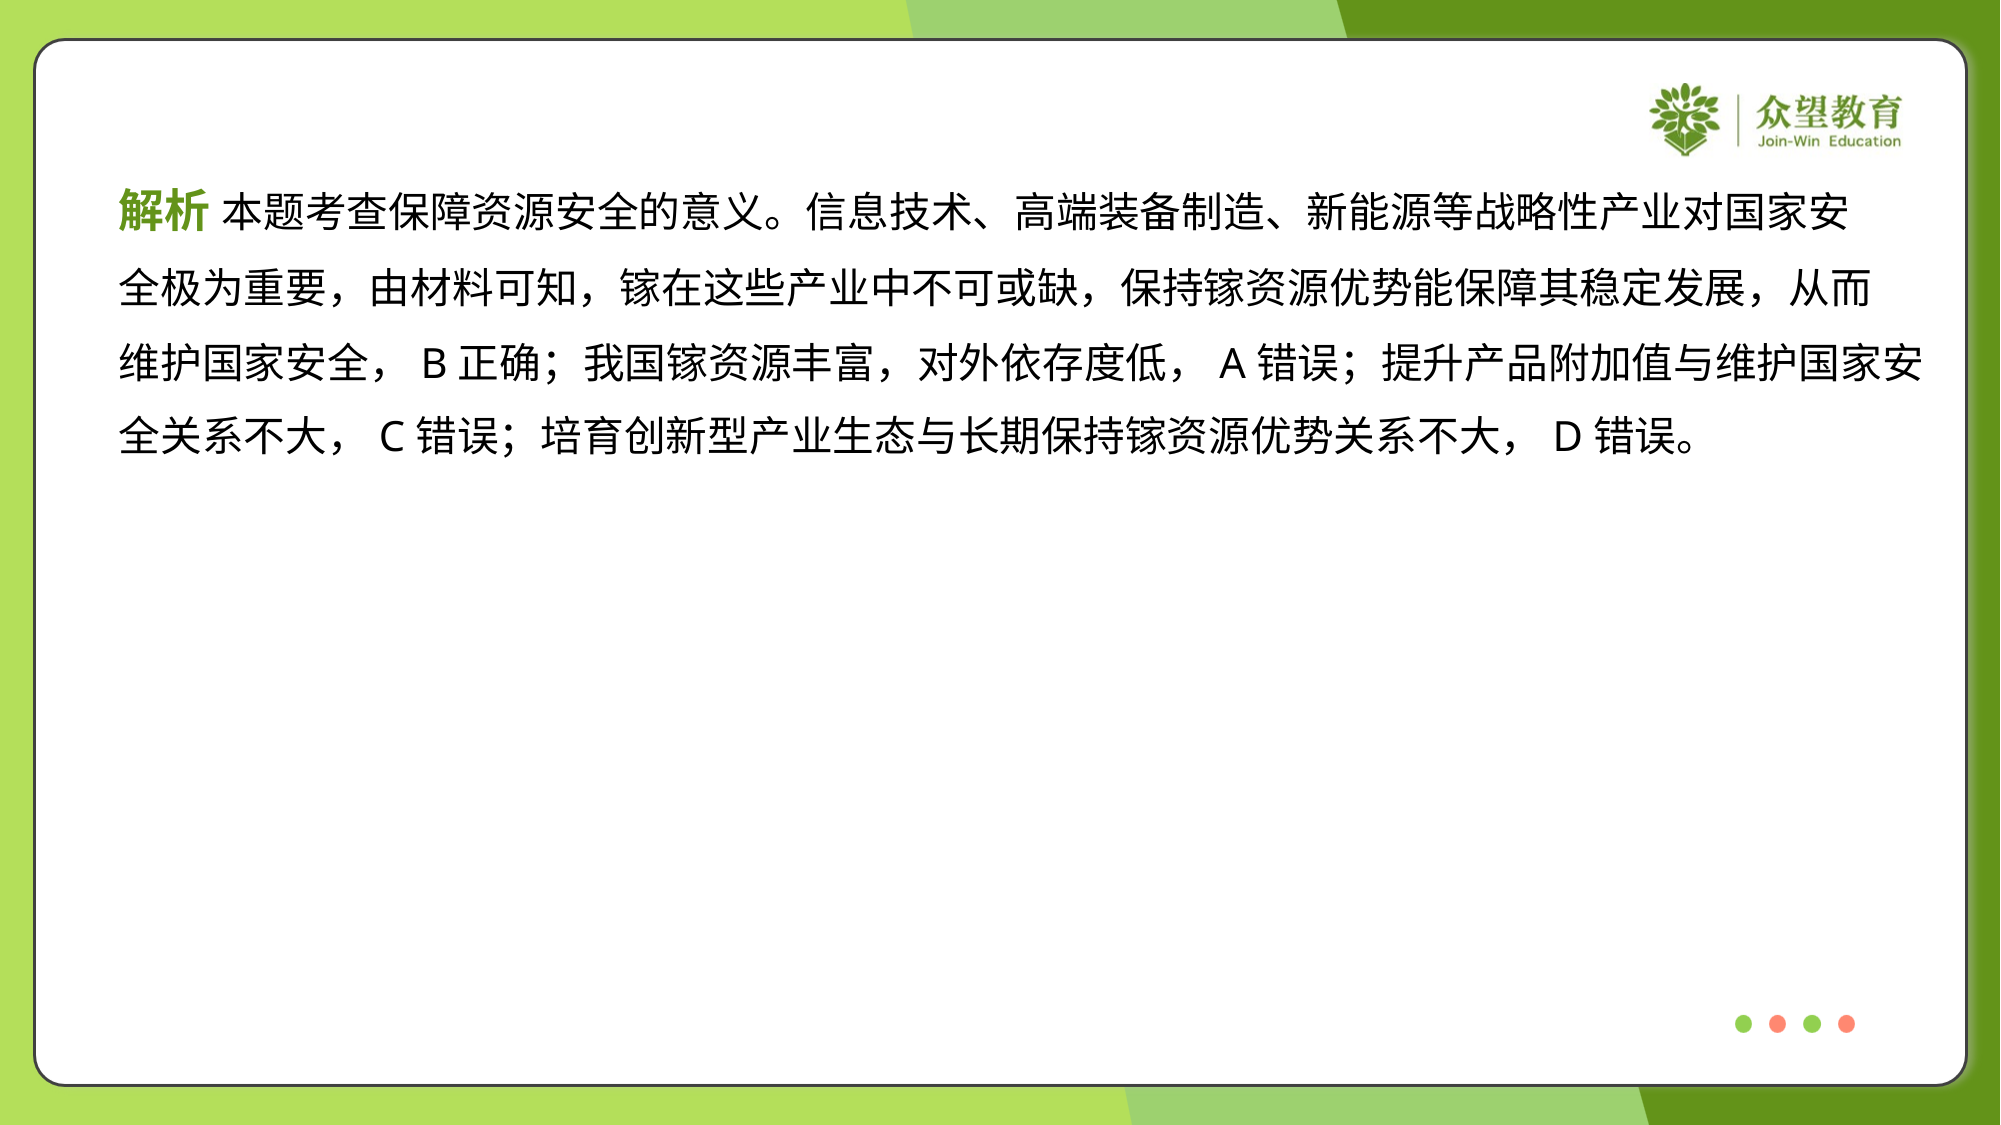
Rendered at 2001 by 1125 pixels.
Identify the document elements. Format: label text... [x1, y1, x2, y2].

text_box 解析 本题考查保障资源安全的意义。信息技术、高端装备制造、新能源等战略性产业对国家安 全极为重要，由材料可知，镓在这些产业中不可或缺，保持镓资源优势能保障其稳定发展，从而 维护国家安全，B正确；我国镓资源丰富，对外依存度低，A错误；提升产品附加值与维护国家安 全关系不大，C错误；培育创新型产业生态与长期保持镓资源优势关系不大，D错误。 [118, 159, 1883, 452]
picture [0, 0, 2000, 1125]
